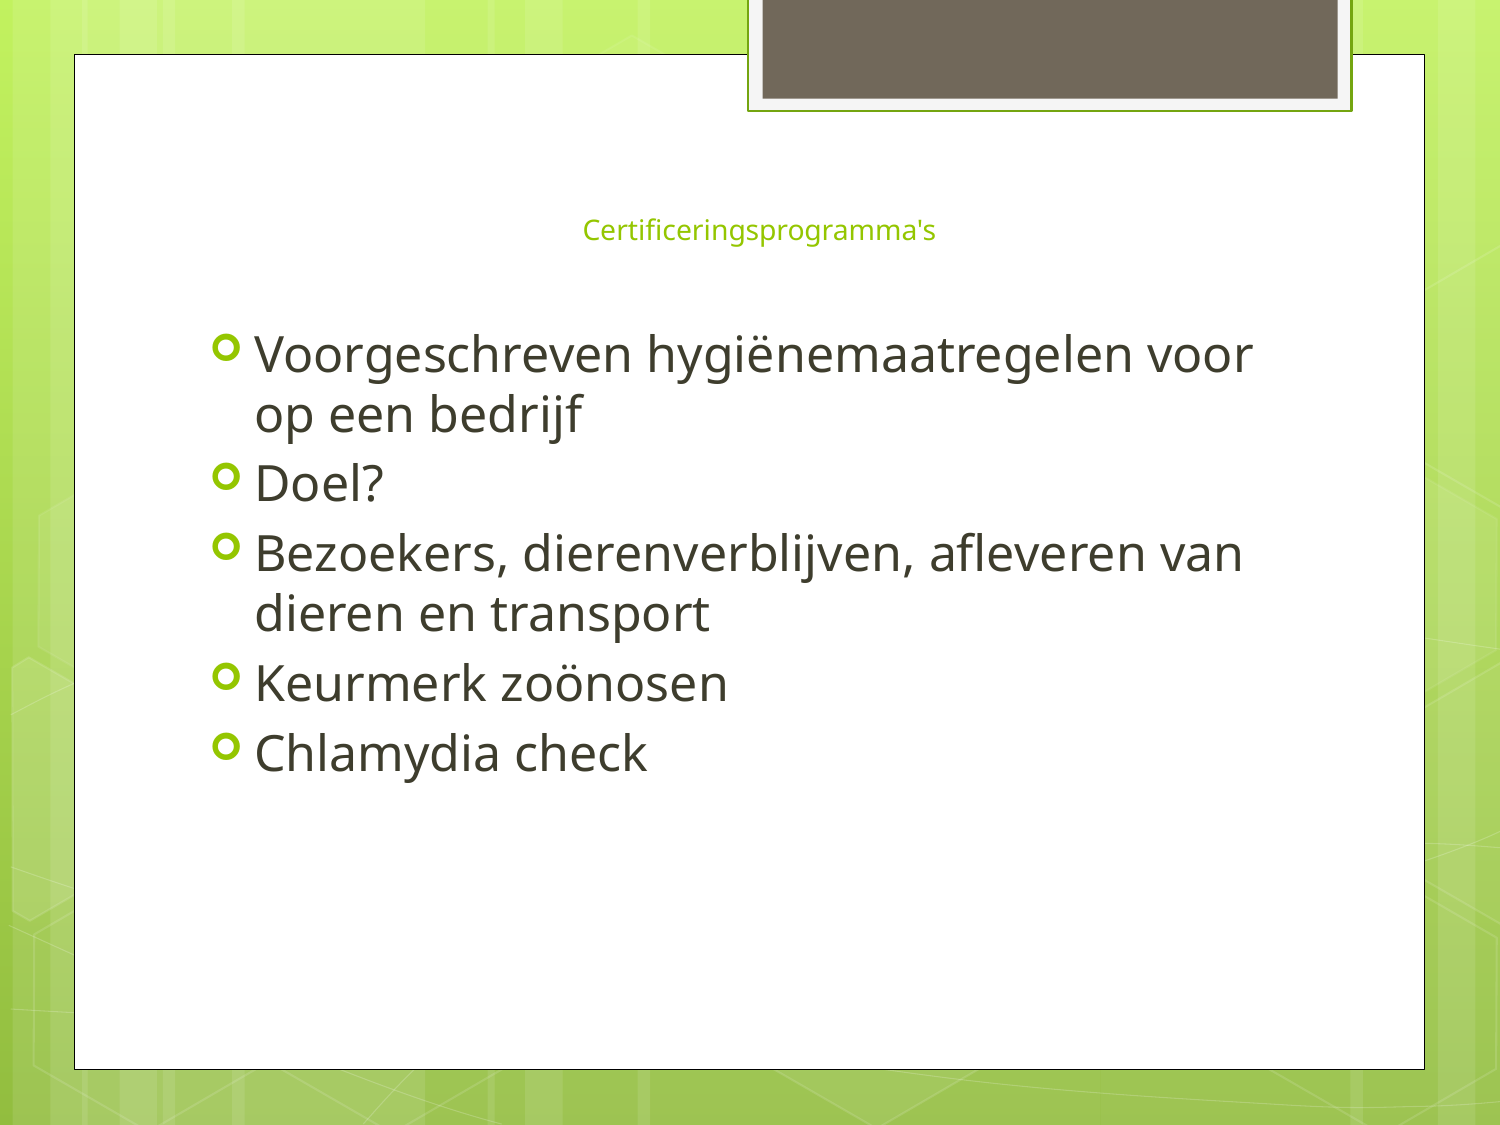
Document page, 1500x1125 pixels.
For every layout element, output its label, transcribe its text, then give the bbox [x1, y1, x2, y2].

list Voorgeschreven hygiënemaatregelen voor op een bedrijf Doel? Bezoekers, dierenverblijven, afleveren van dieren en transport Keurmerk zoönosen Chlamydia check [183, 314, 1295, 891]
title Certificeringsprogramma's [183, 66, 1336, 254]
